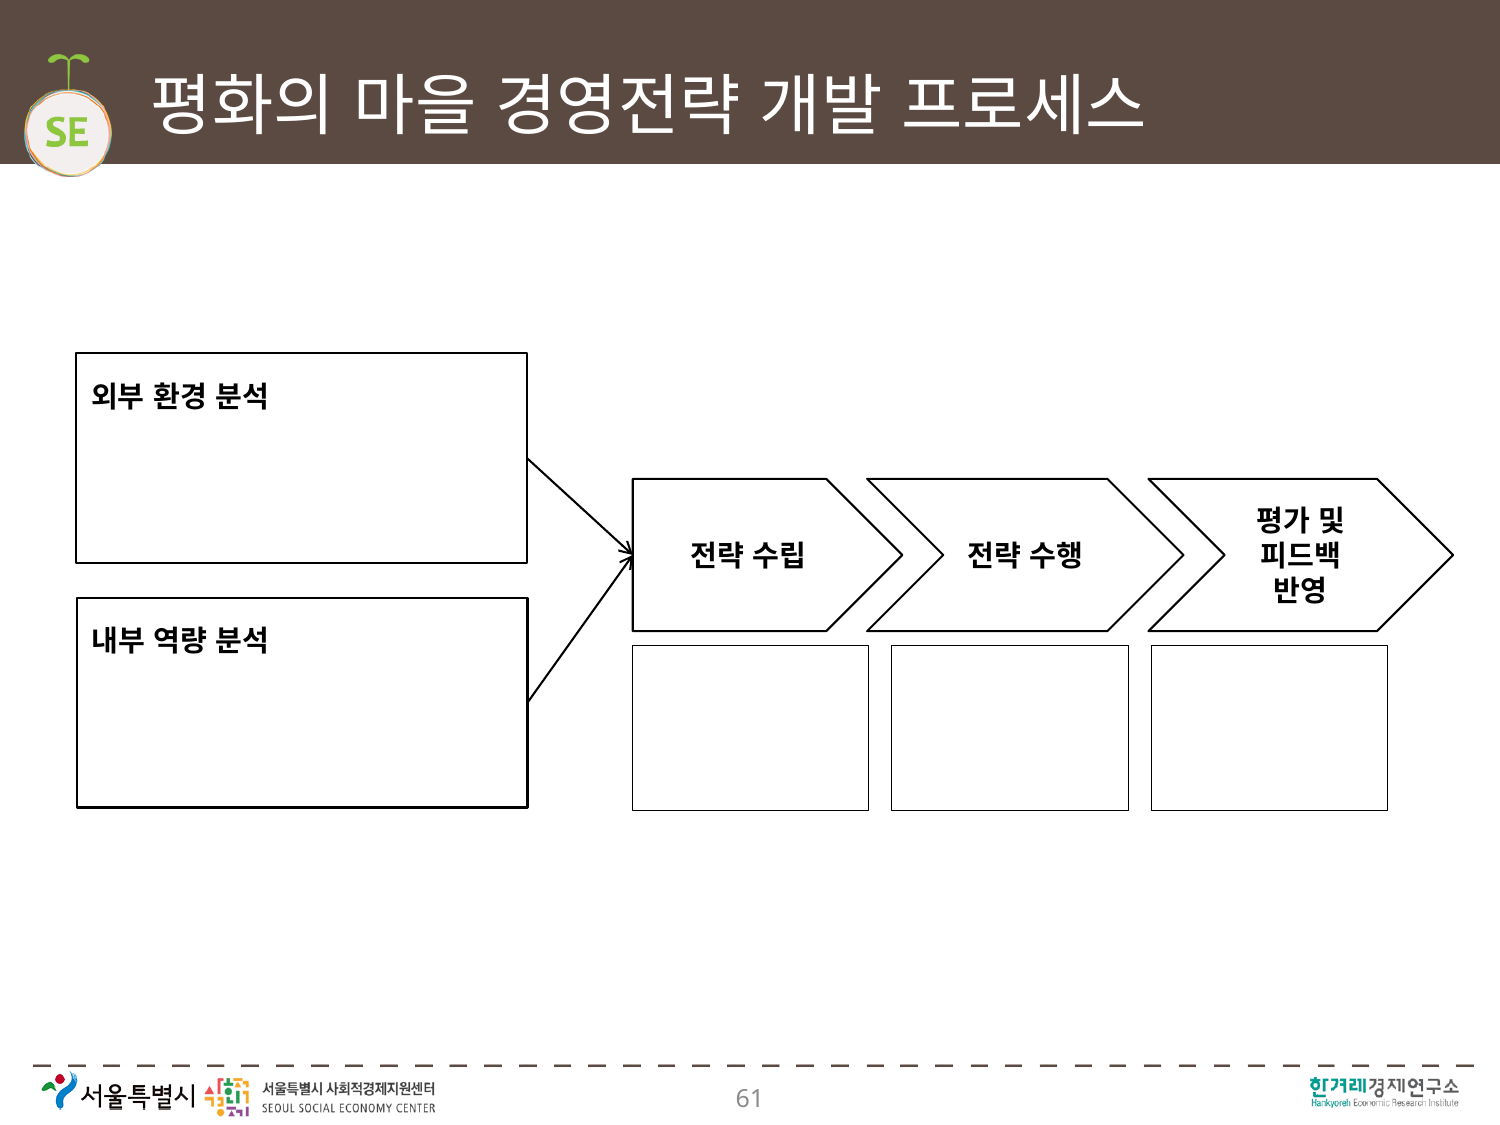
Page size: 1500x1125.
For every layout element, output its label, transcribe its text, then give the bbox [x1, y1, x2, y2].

title 평화의 마을 경영전략 개발 프로세스 [135, 45, 1463, 161]
text_box [890, 643, 1130, 813]
text_box 평가 및 피드백 반영 [1148, 478, 1454, 632]
text_box 내부 역량 분석 [76, 597, 528, 808]
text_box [526, 458, 634, 555]
text_box [630, 643, 870, 813]
text_box 전략 수행 [867, 478, 1184, 632]
text_box 전략 수립 [638, 478, 903, 632]
picture [0, 0, 1500, 1125]
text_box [527, 554, 633, 703]
text_box [1149, 643, 1390, 813]
text_box 외부 환경 분석 [76, 353, 528, 564]
slide_number 61 [696, 1069, 804, 1125]
